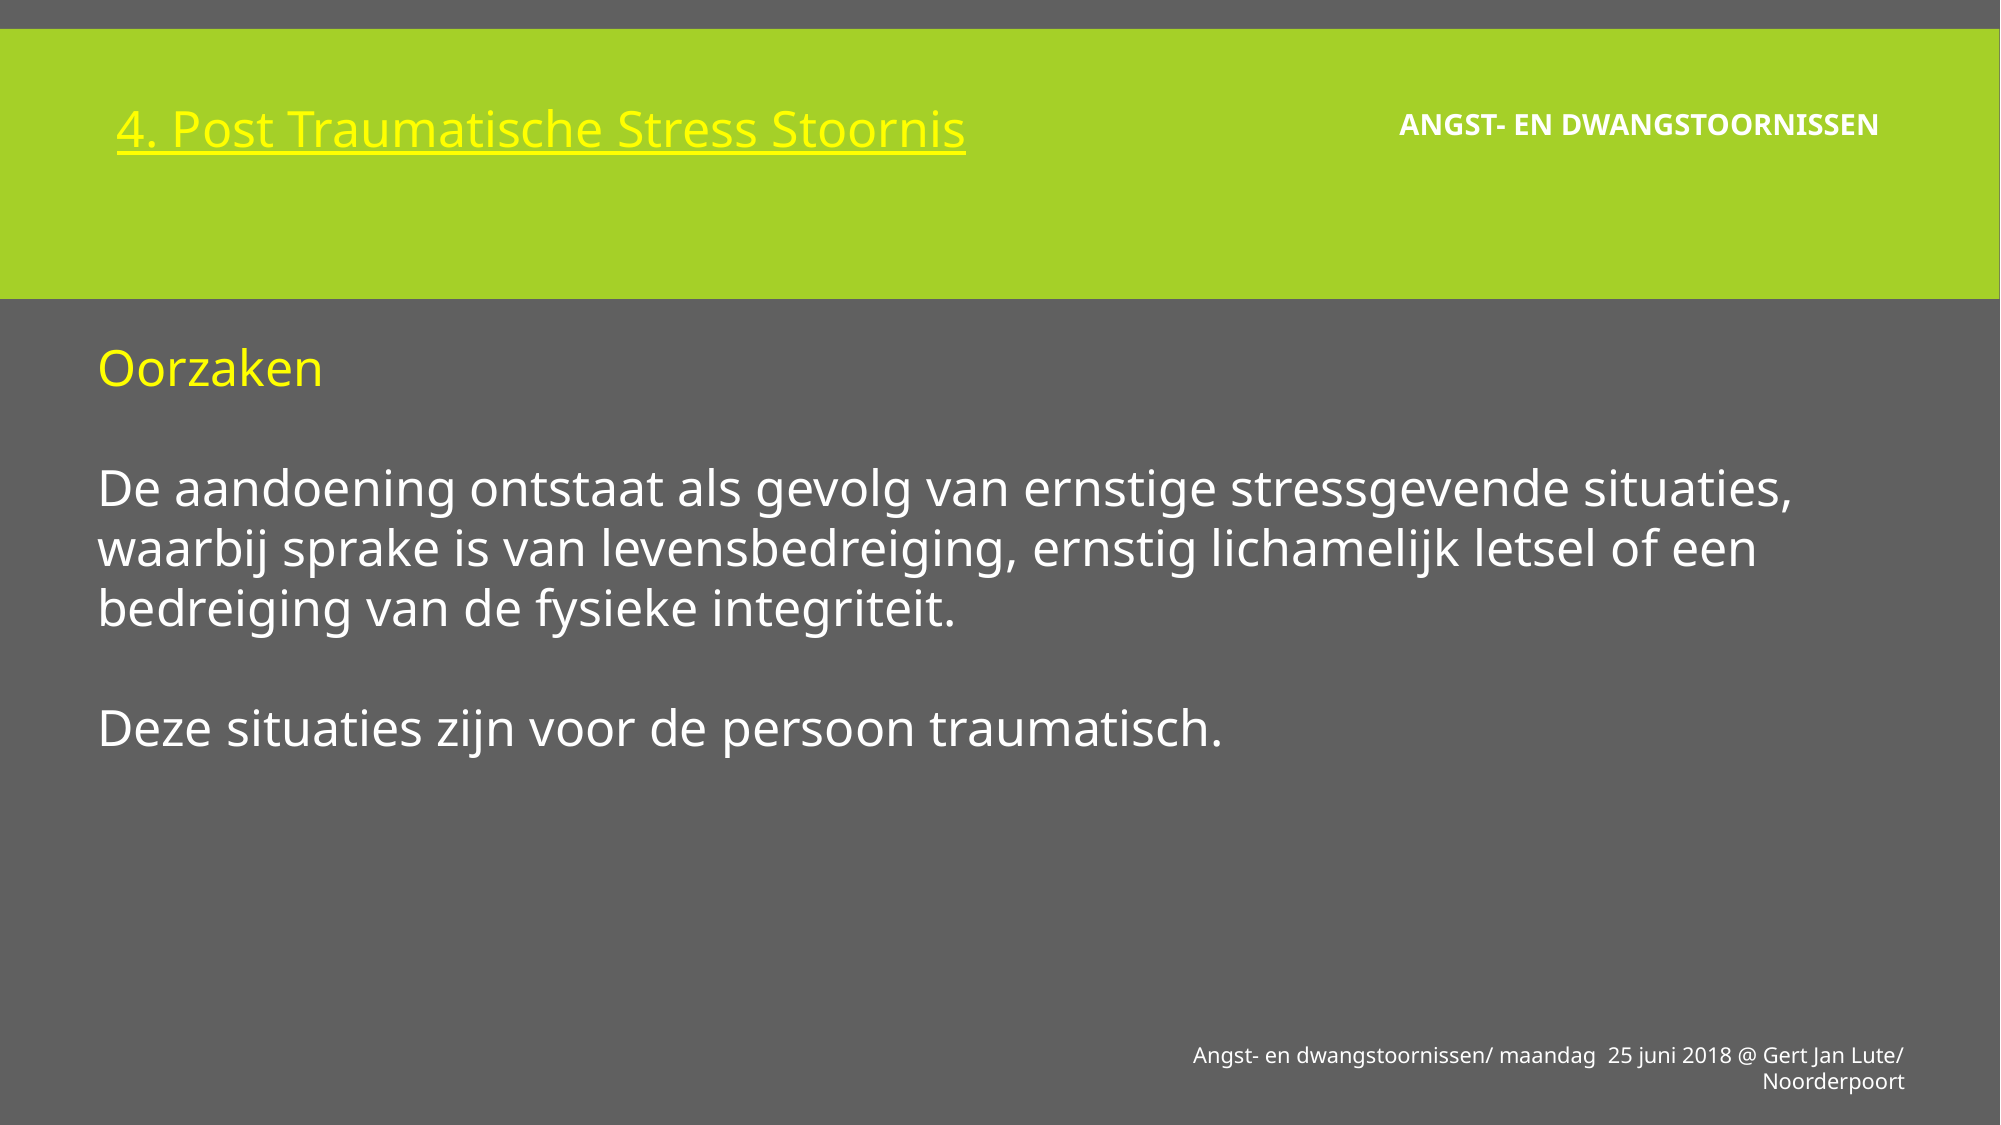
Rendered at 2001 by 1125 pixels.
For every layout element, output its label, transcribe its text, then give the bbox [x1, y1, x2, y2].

text_box Oorzaken De aandoening ontstaat als gevolg van ernstige stressgevende situaties, waarbij sprake is van levensbedreiging, ernstig lichamelijk letsel of een bedreiging van de fysieke integriteit. Deze situaties zijn voor de persoon traumatisch. [82, 329, 1874, 825]
footer Angst- en dwangstoornissen/ maandag 25 juni 2018 @ Gert Jan Lute/ Noorderpoort [1094, 1037, 1921, 1098]
text_box 4. Post Traumatische Stress Stoornis [102, 90, 1057, 165]
title Angst- en dwangstoornissen [1384, 90, 2000, 163]
